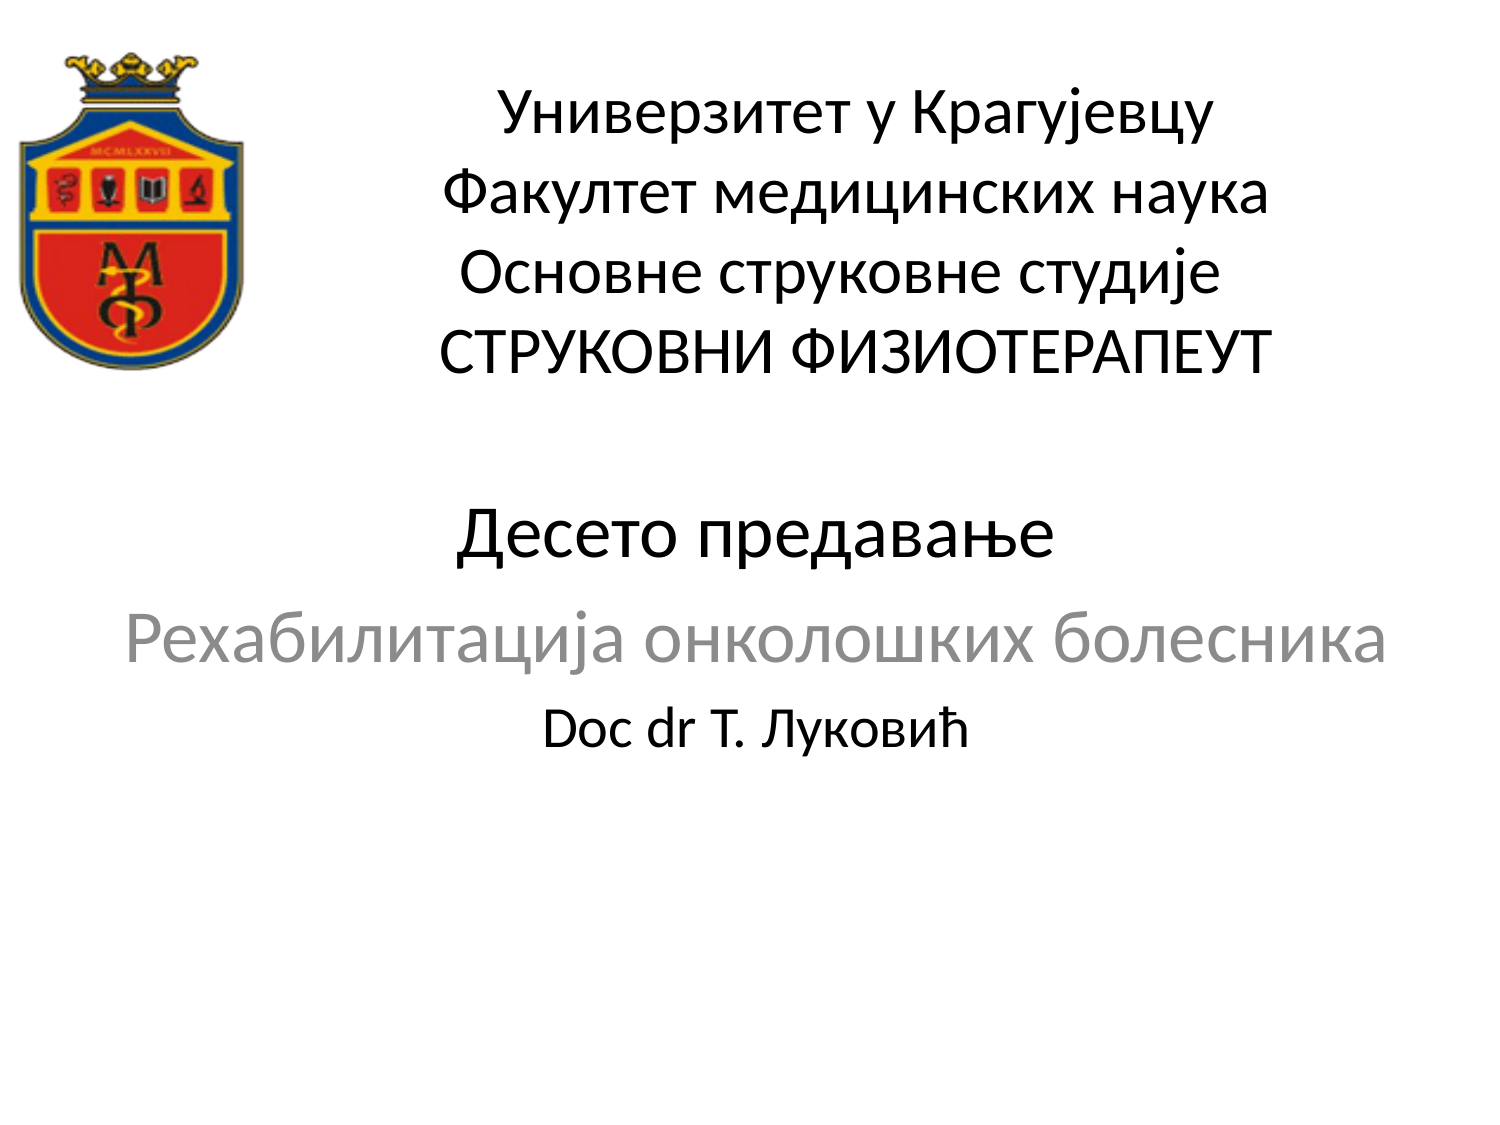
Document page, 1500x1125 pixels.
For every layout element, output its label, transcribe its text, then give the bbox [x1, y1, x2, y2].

picture [12, 49, 250, 376]
subtitle Десето предавање Рехабилитација онколошких болесника Doc dr T. Луковић [50, 474, 1463, 988]
title Универзитет у Крагујевцу Факултет медицинских наука Основне струковне студије СТРУКОВНИ ФИЗИОТЕРАПЕУТ [212, 50, 1500, 404]
